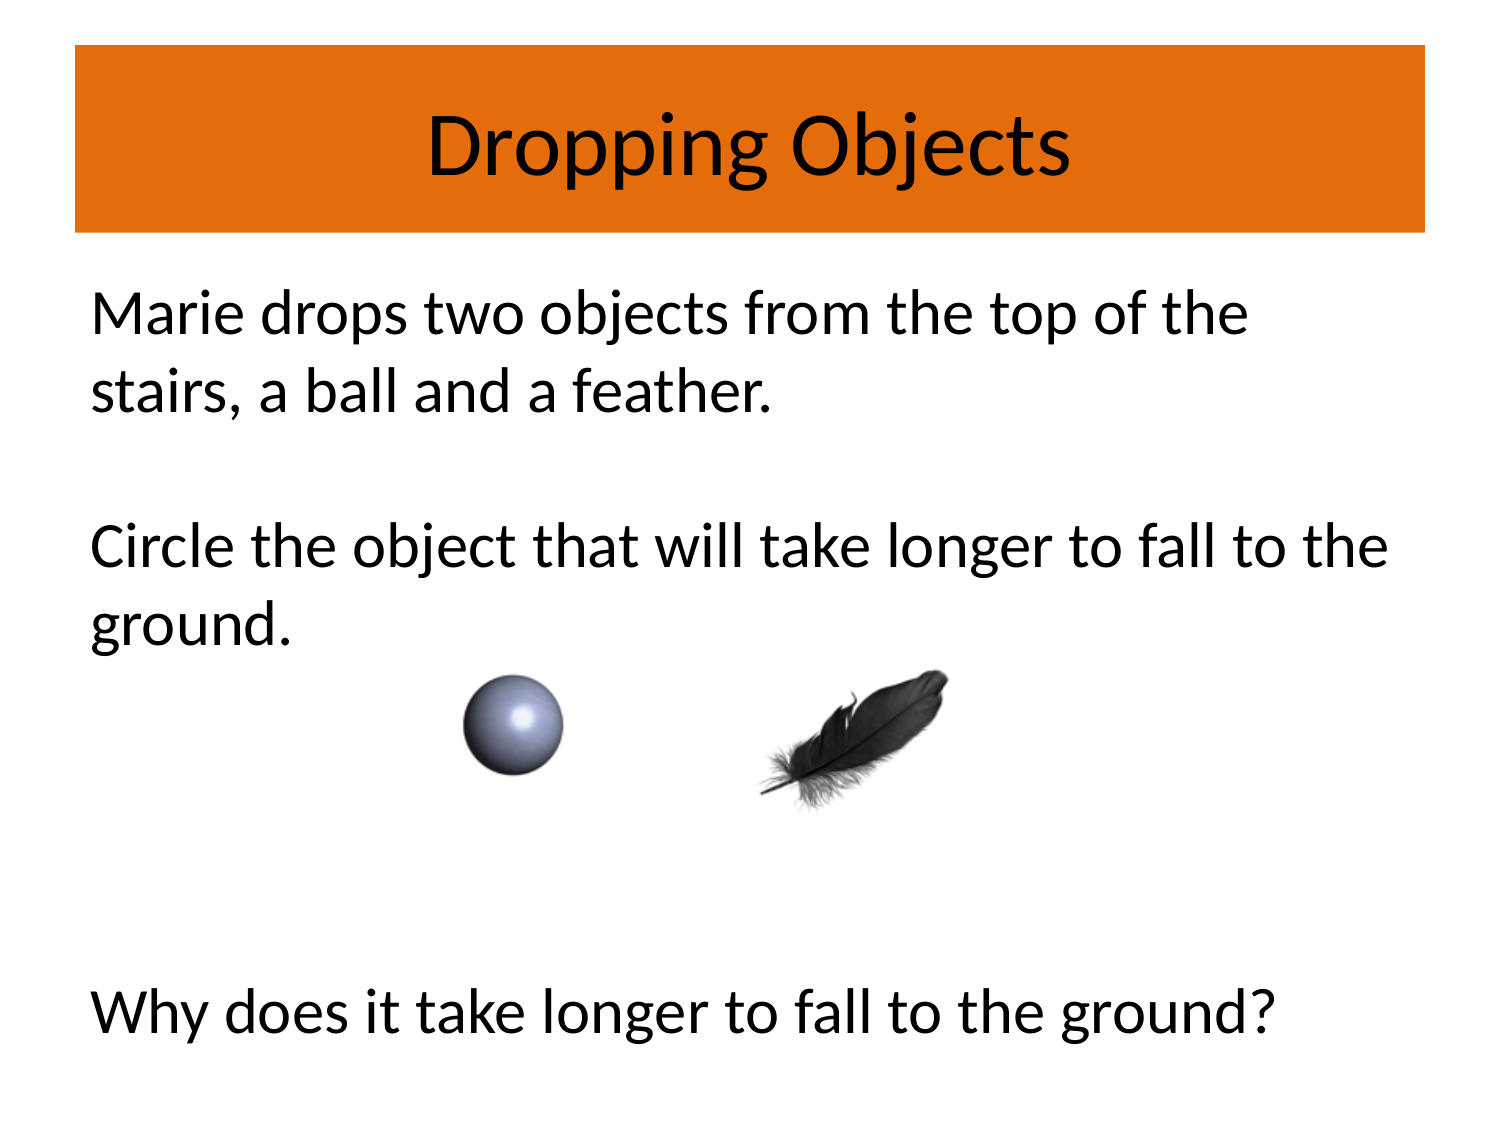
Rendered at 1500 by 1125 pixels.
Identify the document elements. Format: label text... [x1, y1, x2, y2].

picture [733, 660, 970, 820]
title Dropping Objects [75, 45, 1425, 233]
picture [440, 660, 588, 791]
list Marie drops two objects from the top of the stairs, a ball and a feather. Circle the object that will take longer to fall to the ground. Why does it take longer to fall to the ground? [75, 262, 1425, 1060]
